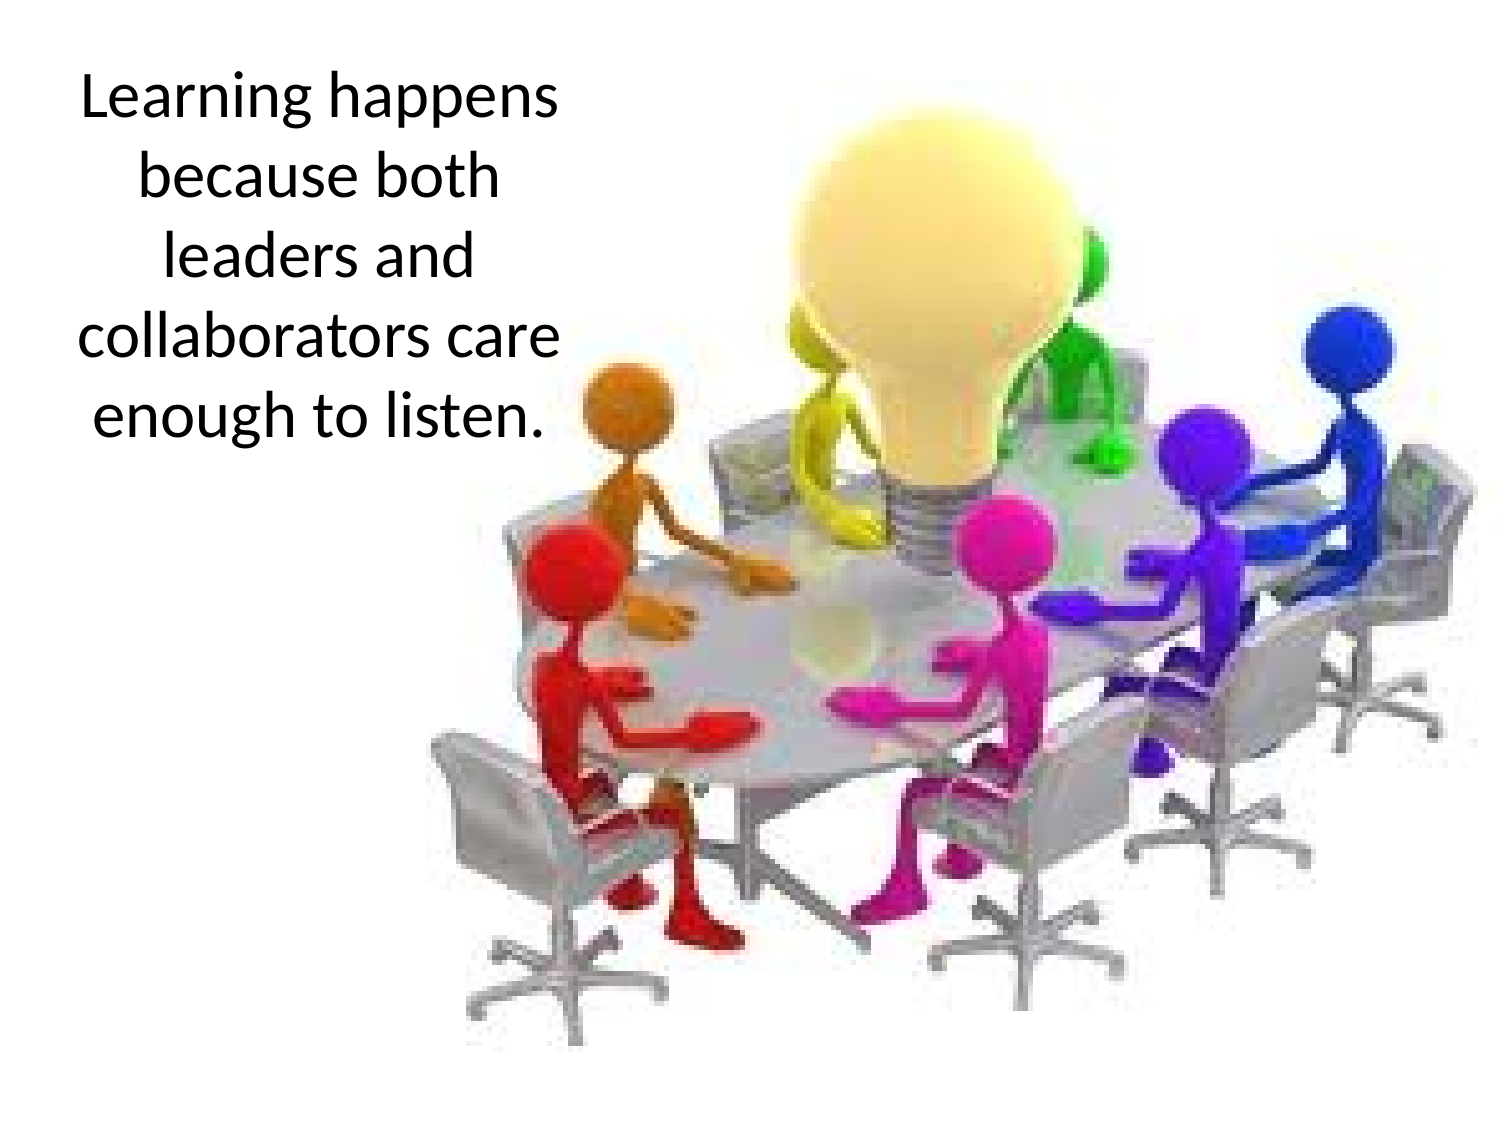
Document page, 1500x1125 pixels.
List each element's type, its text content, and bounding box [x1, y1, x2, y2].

text_box Learning happens because both leaders and collaborators care enough to listen. [57, 42, 380, 331]
picture [386, 0, 1500, 1125]
